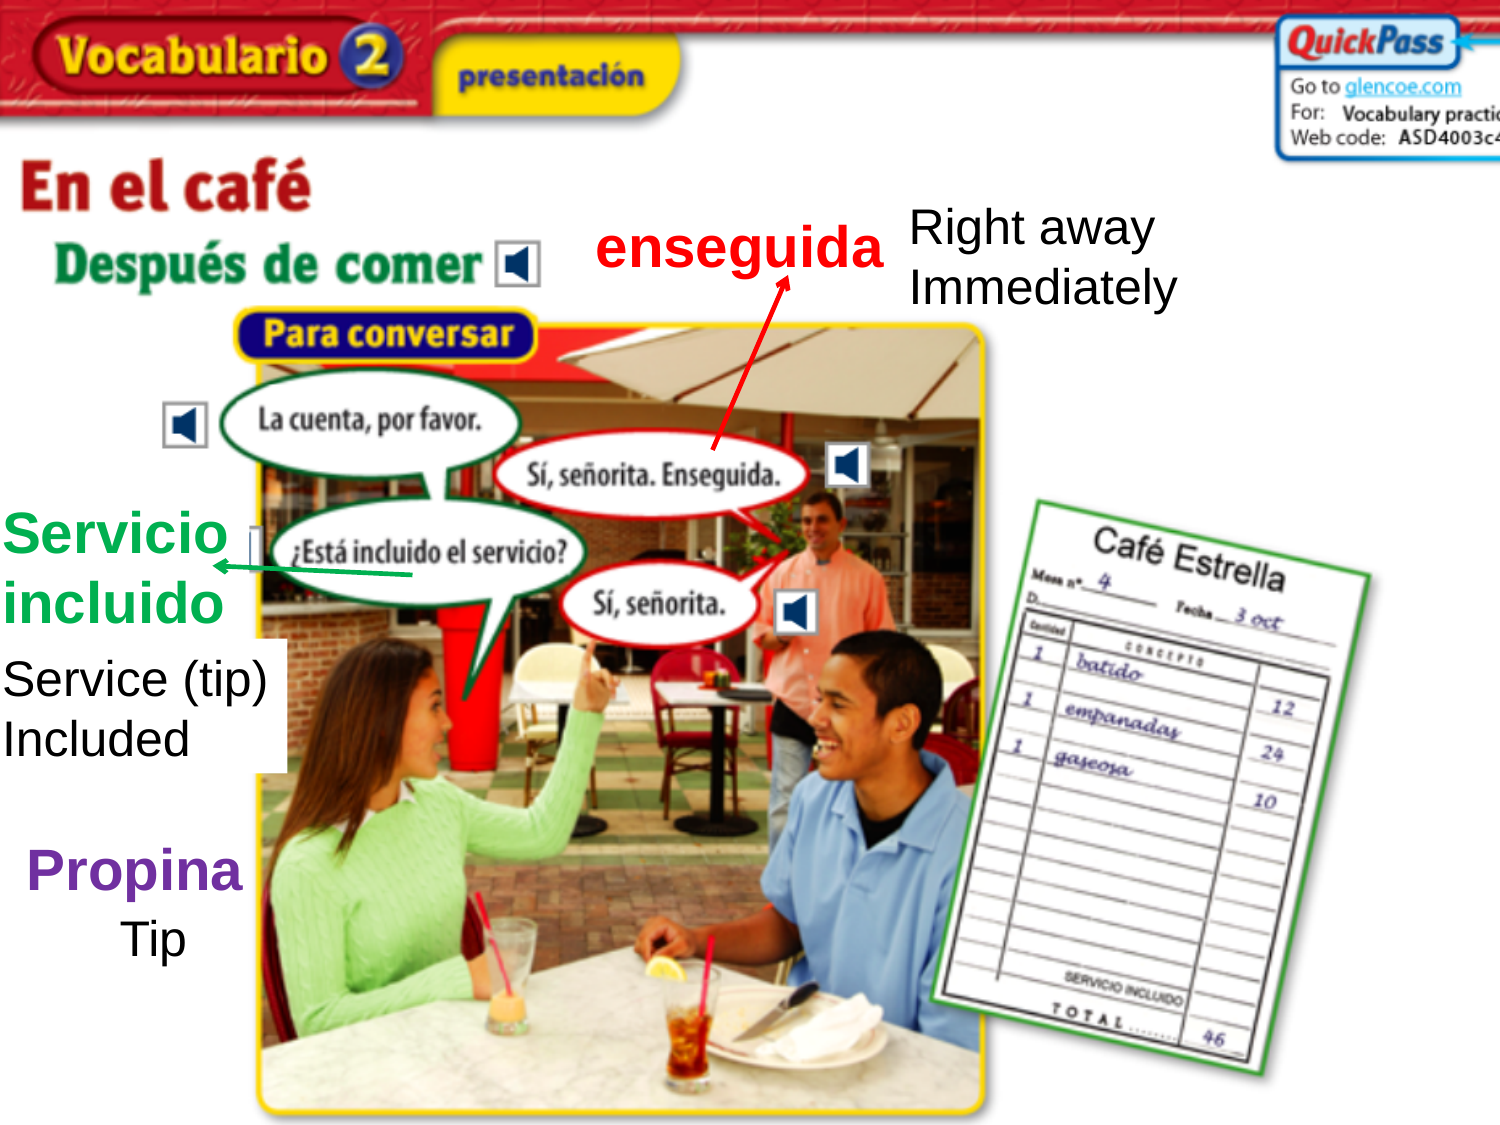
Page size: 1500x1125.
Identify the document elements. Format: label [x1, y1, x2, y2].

picture [0, 0, 1500, 1125]
text_box [712, 274, 789, 451]
text_box [212, 565, 413, 576]
